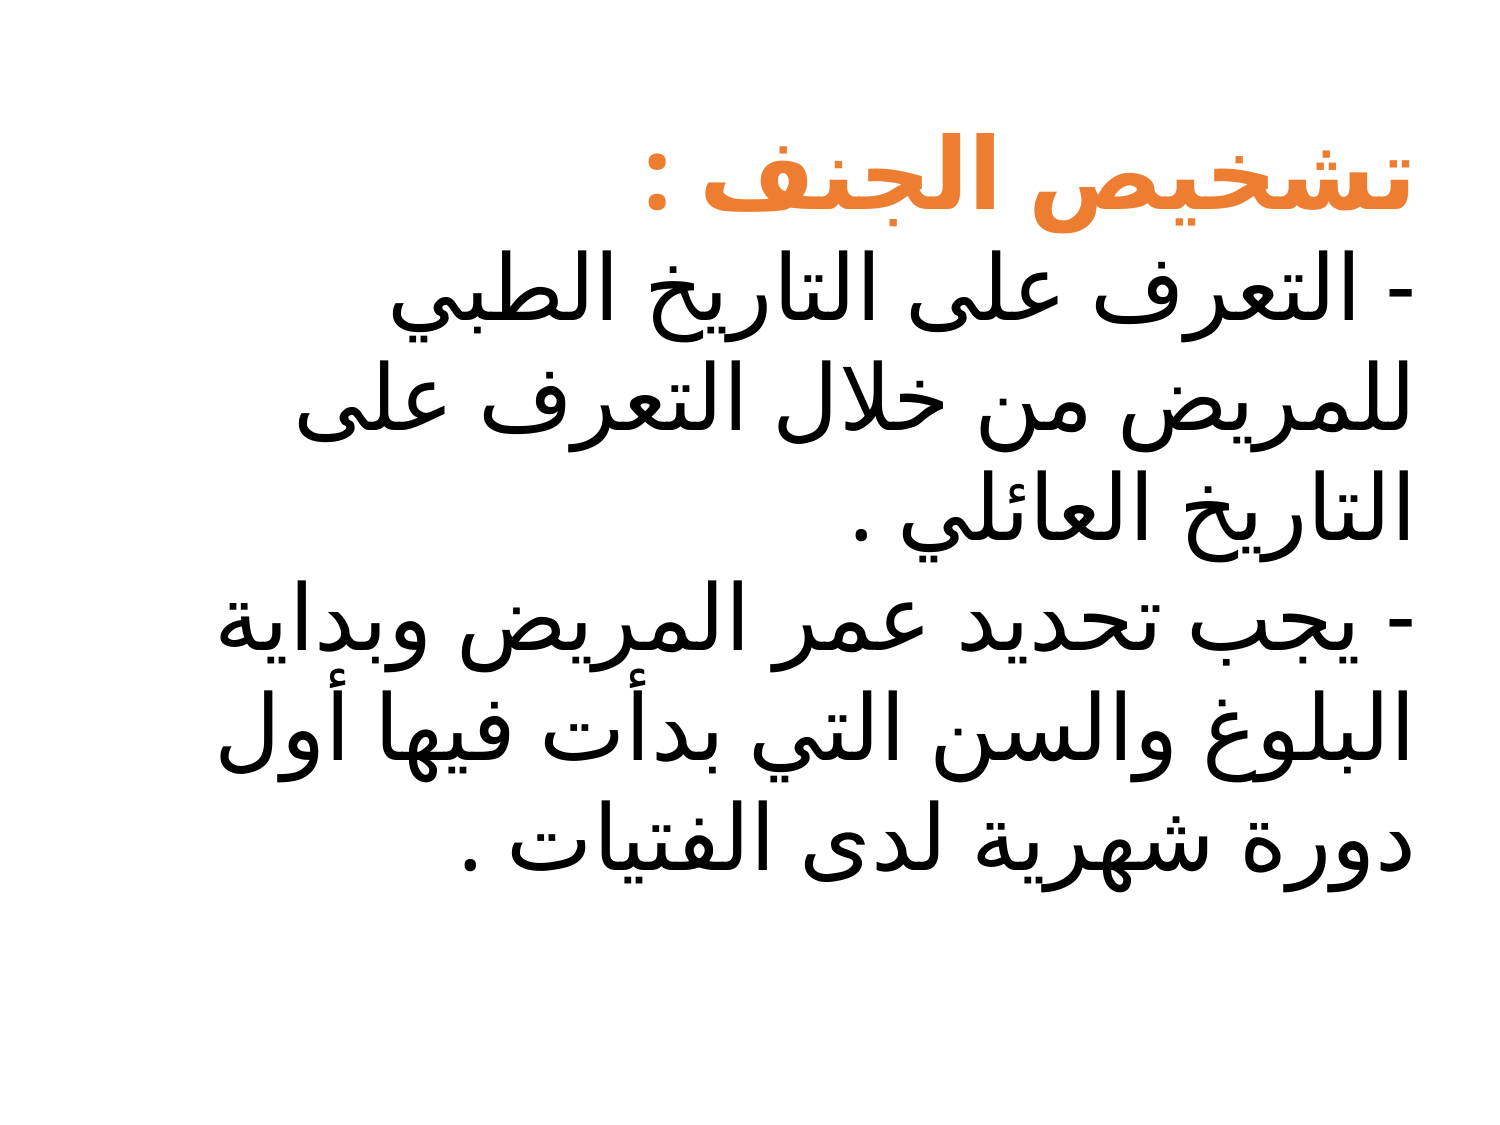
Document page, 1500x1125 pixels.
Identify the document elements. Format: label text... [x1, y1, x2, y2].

text_box تشخيص الجنف : - التعرف على التاريخ الطبي للمريض من خلال التعرف على التاريخ العائلي . - يجب تحديد عمر المريض وبداية البلوغ والسن التي بدأت فيها أول دورة شهرية لدى الفتيات . [171, 101, 1433, 897]
